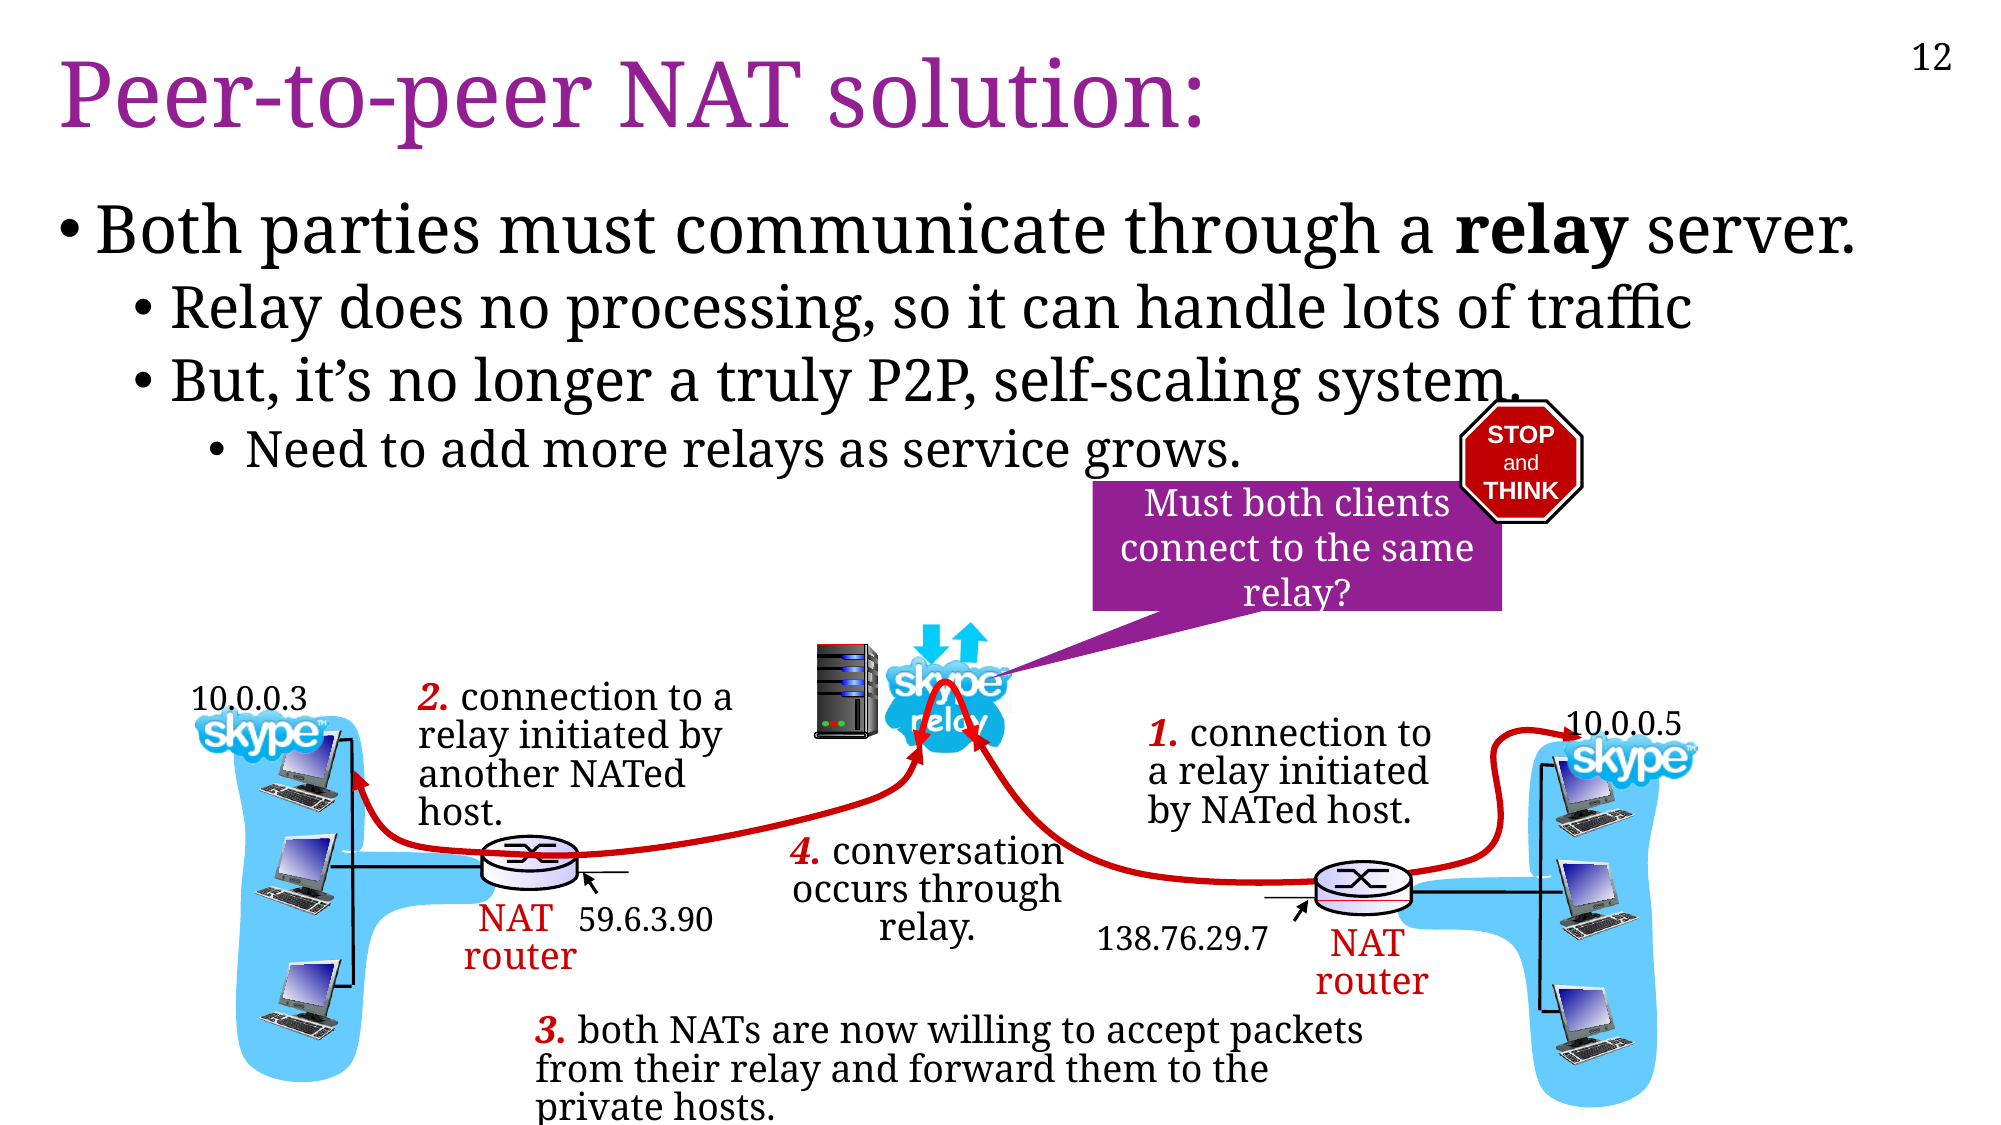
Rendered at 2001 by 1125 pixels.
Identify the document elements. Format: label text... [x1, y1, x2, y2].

text_box 1. connection to a relay initiated by NATed host. [1132, 708, 1264, 839]
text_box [1264, 694, 1698, 1116]
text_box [183, 669, 629, 1091]
text_box Must both clients connect to the same relay? [1017, 480, 1504, 673]
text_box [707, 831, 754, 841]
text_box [814, 644, 879, 739]
text_box 59.6.3.90 [629, 890, 729, 946]
text_box 3. both NATs are now willing to accept packets from their relay and forward them to the private hosts. [520, 1005, 1398, 1125]
list Both parties must communicate through a relay server. Relay does no processing, so it can handle lots of traffic But, it’s no longer a truly P2P, self-scaling system. Need to add more relays as service grows. [43, 188, 1953, 513]
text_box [1460, 400, 1582, 523]
text_box [629, 746, 924, 852]
text_box 138.76.29.7 [1081, 910, 1264, 965]
text_box 2. connection to a relay initiated by another NATed host. [629, 672, 754, 757]
text_box [986, 731, 1264, 883]
picture [881, 620, 1017, 755]
text_box 4. conversation occurs through relay. [767, 826, 1088, 956]
title Peer-to-peer NAT solution: [43, 25, 1953, 171]
